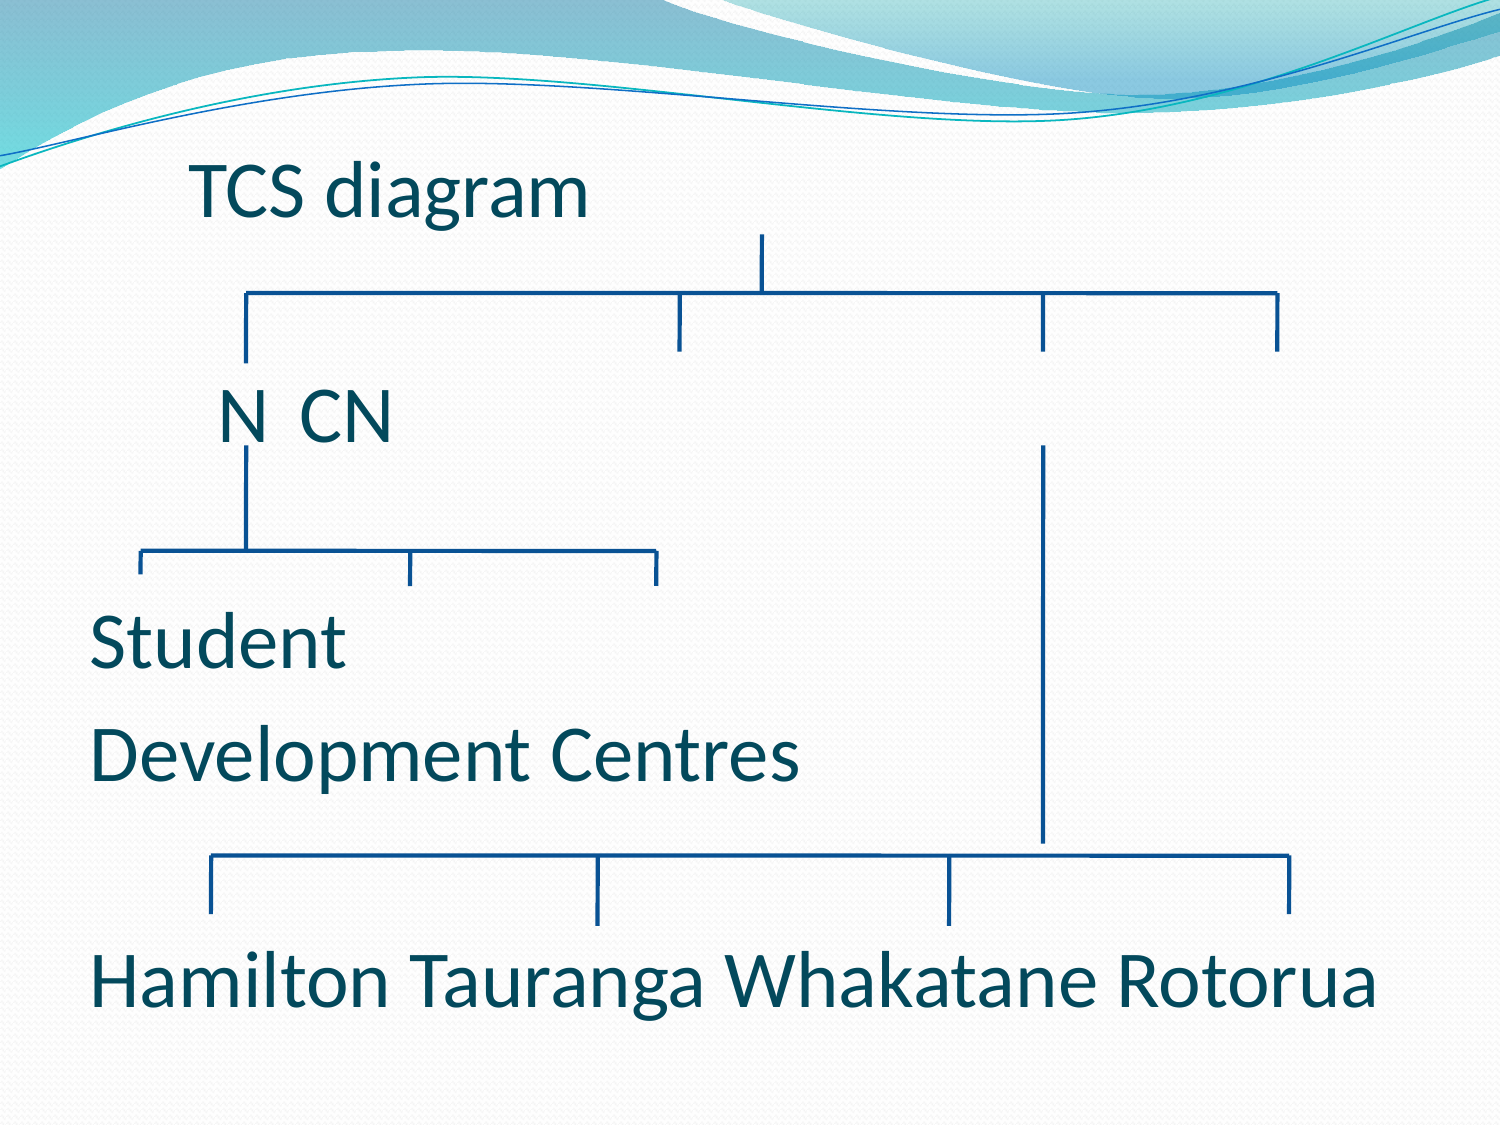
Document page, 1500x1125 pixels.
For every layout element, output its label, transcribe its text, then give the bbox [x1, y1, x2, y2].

list TCS diagram N CN Student Development Centres Hamilton Tauranga Whakatane Rotorua [75, 128, 1454, 1038]
